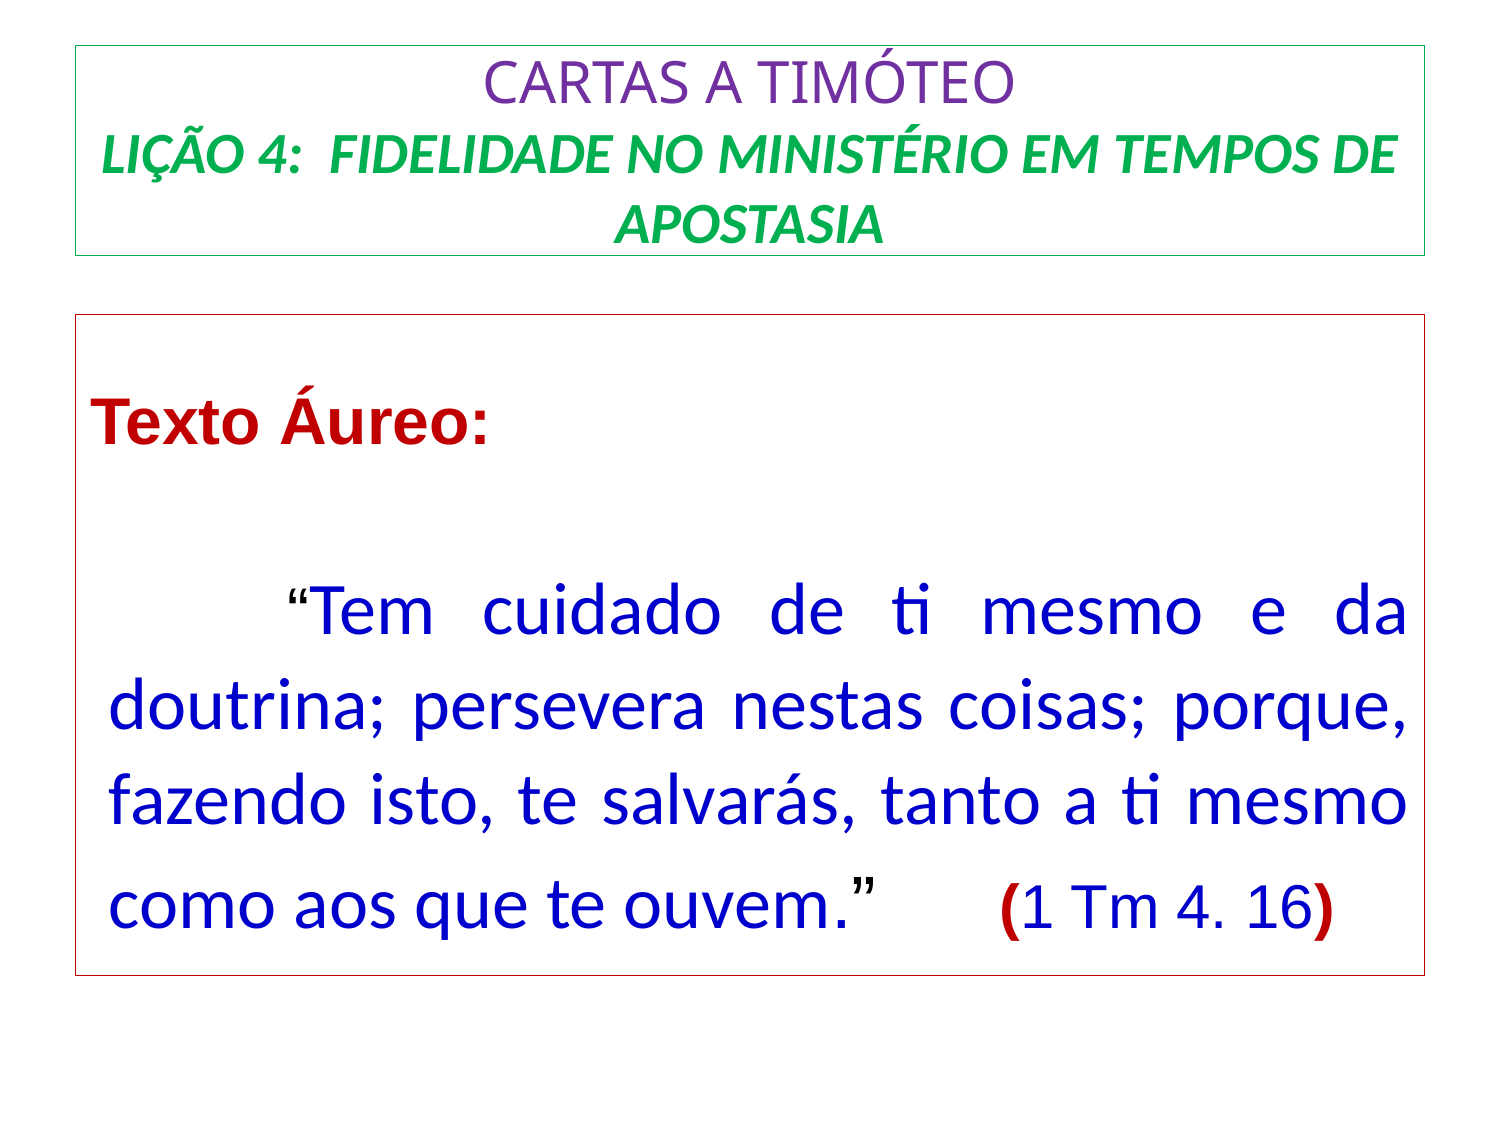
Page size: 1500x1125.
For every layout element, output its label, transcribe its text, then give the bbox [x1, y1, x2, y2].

list Texto Áureo: “Tem cuidado de ti mesmo e da doutrina; persevera nestas coisas; porque, fazendo isto, te salvarás, tanto a ti mesmo como aos que te ouvem.” (1 Tm 4. 16) [75, 314, 1425, 976]
title CARTAS A TIMÓTEO LIÇÃO 4: FIDELIDADE NO MINISTÉRIO EM TEMPOS DE APOSTASIA [75, 45, 1425, 256]
